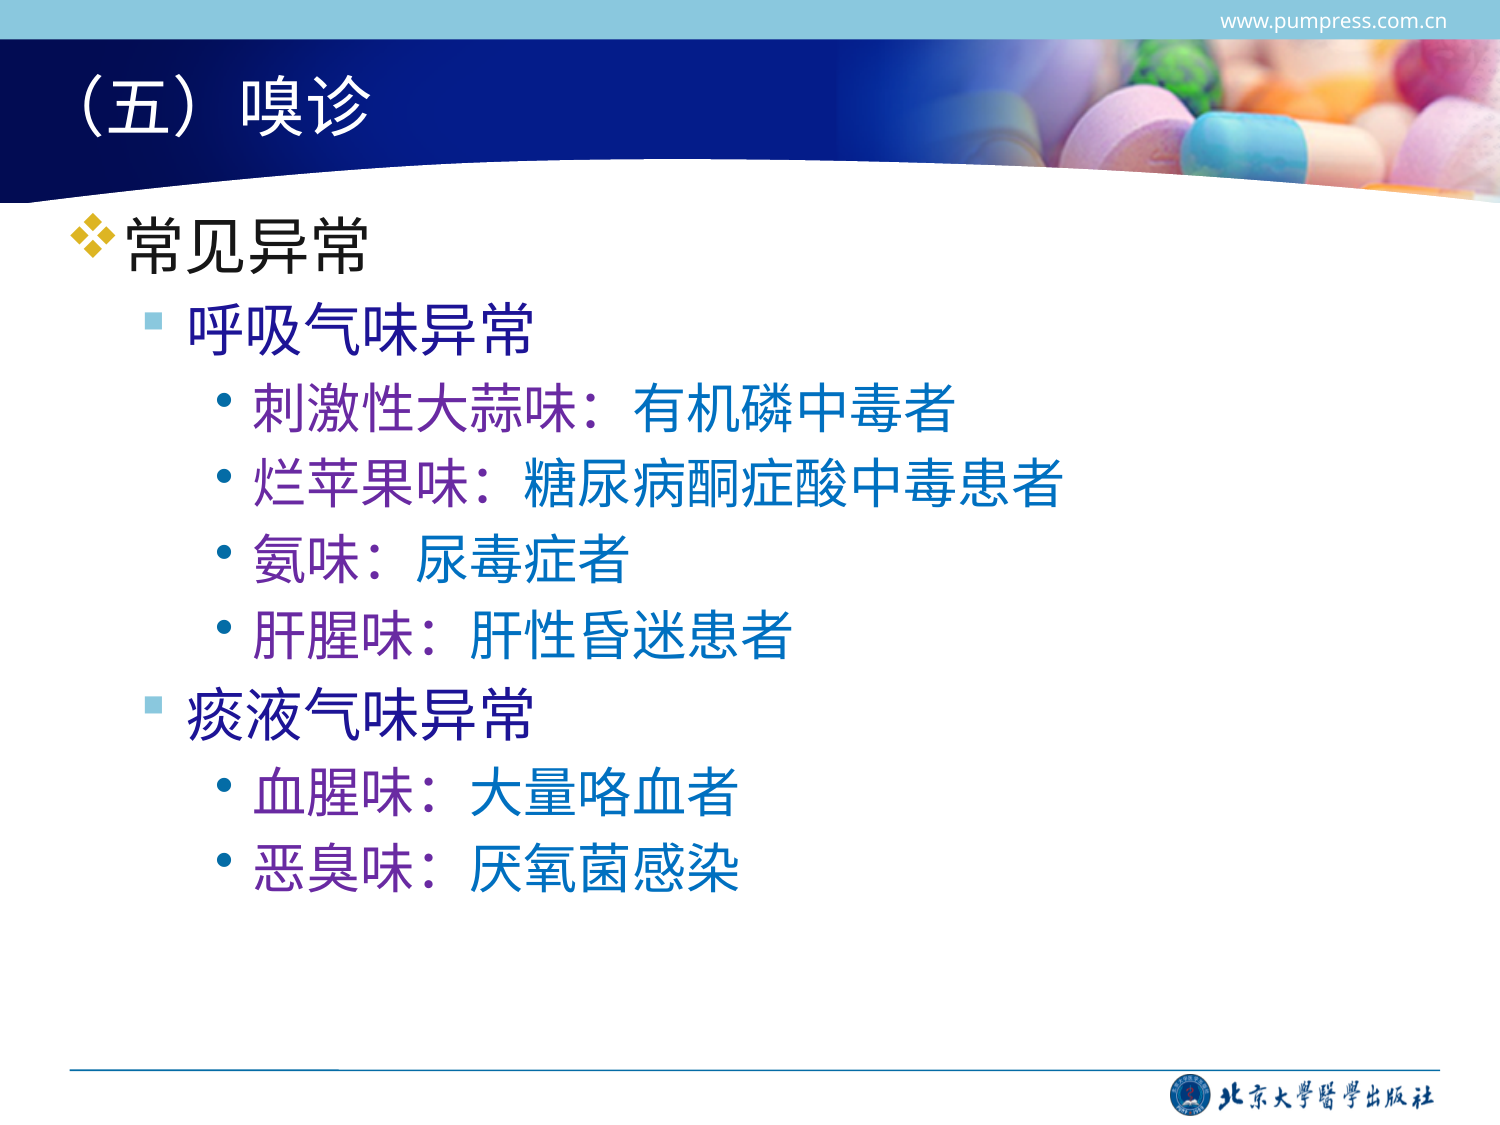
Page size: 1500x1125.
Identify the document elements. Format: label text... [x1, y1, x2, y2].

slide_number www.pumpress.com.cn [1024, 0, 1463, 38]
picture [1170, 1074, 1436, 1118]
picture [0, 40, 1500, 203]
list 常见异常 呼吸气味异常 刺激性大蒜味：有机磷中毒者 烂苹果味：糖尿病酮症酸中毒患者 氨味：尿毒症者 肝腥味：肝性昏迷患者 痰液气味异常 血腥味：大量咯血者 恶臭味：厌氧菌感染 [49, 198, 1463, 1026]
title （五）嗅诊 [23, 58, 1349, 152]
